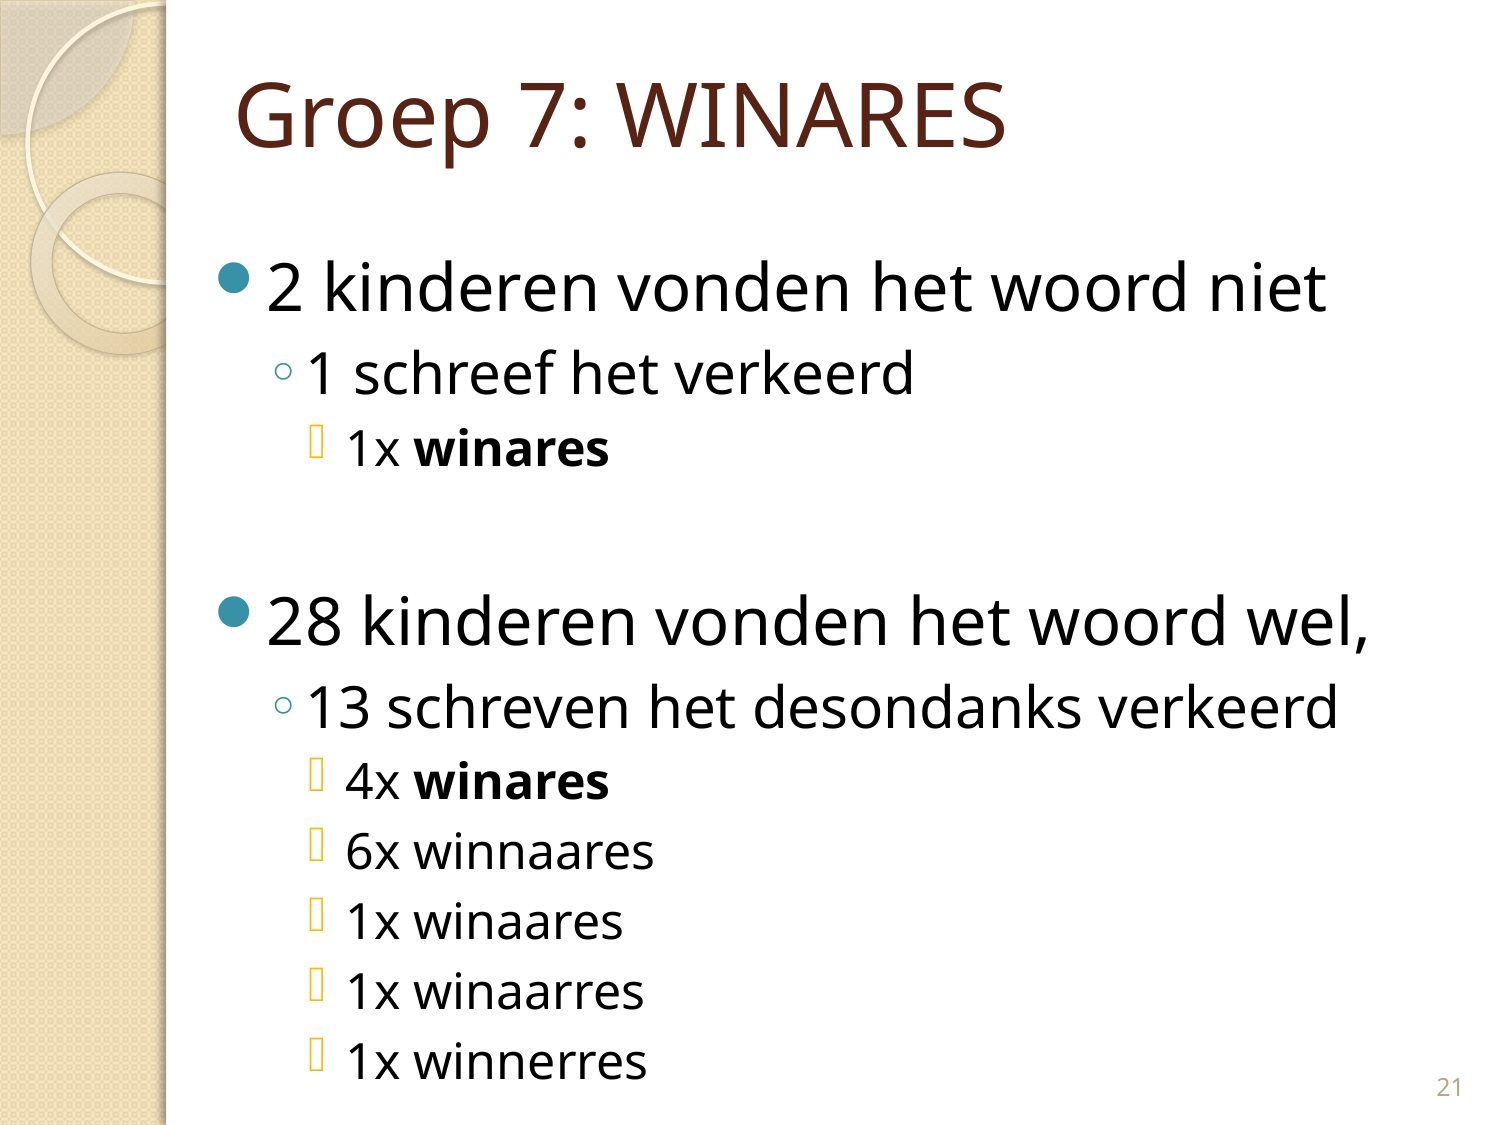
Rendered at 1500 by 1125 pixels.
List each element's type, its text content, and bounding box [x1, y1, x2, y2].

list 2 kinderen vonden het woord niet 1 schreef het verkeerd 1x winares 28 kinderen vonden het woord wel, 13 schreven het desondanks verkeerd 4x winares 6x winnaares 1x winaares 1x winaarres 1x winnerres [185, 237, 1486, 1125]
slide_number 21 [1413, 1034, 1488, 1113]
title Groep 7: WINARES [218, 17, 1449, 206]
